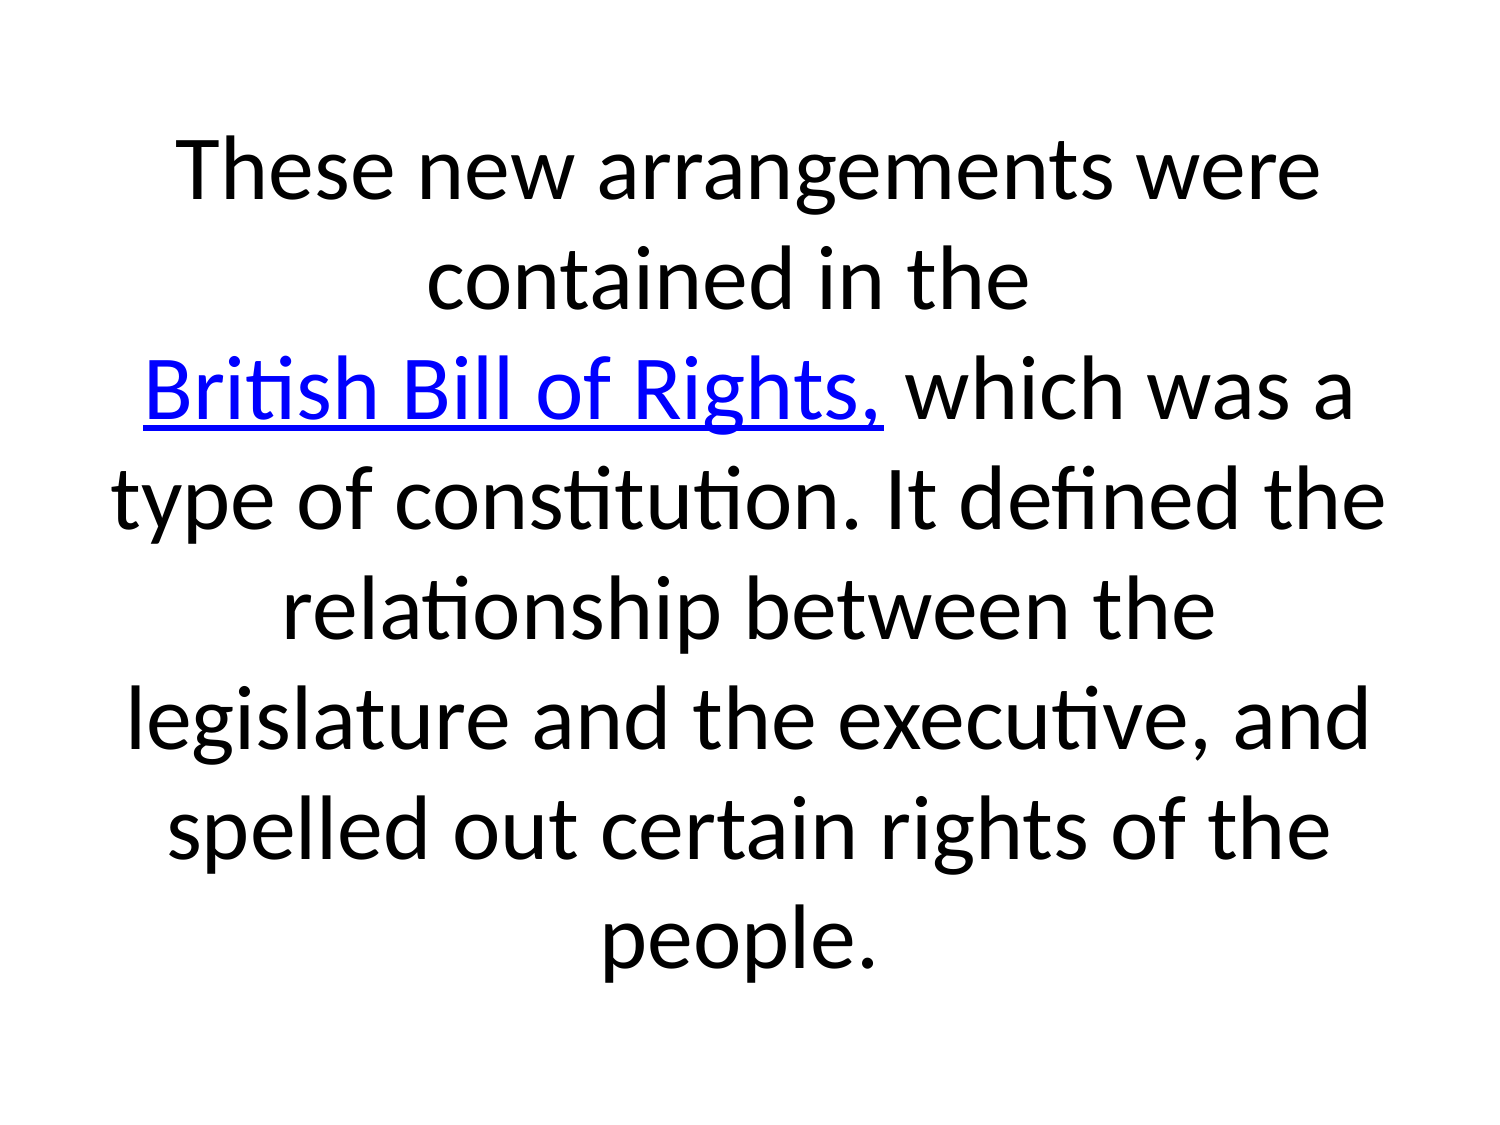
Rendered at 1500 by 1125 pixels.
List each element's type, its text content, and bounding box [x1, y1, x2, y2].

title These new arrangements were contained in the British Bill of Rights, which was a type of constitution. It defined the relationship between the legislature and the executive, and spelled out certain rights of the people. [74, 44, 1426, 1051]
